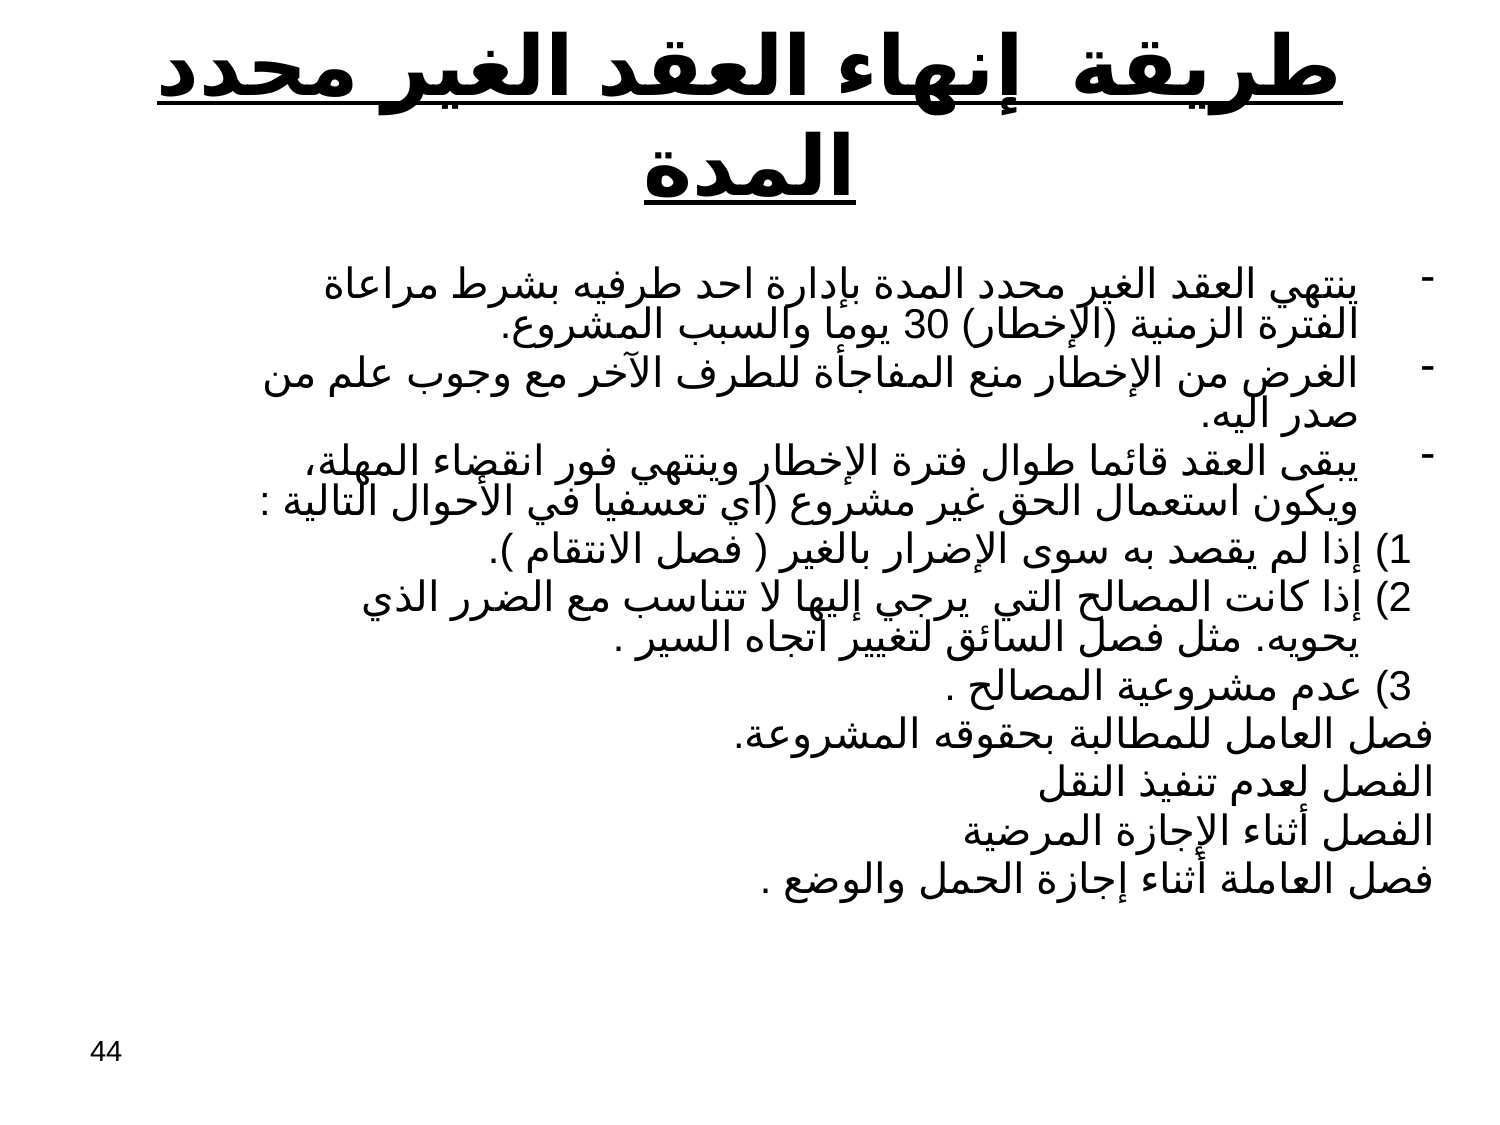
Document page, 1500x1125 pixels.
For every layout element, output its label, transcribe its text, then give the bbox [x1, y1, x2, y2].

title طريقة إنهاء العقد الغير محدد المدة [112, 49, 1388, 176]
subtitle ينتهي العقد الغير محدد المدة بإدارة احد طرفيه بشرط مراعاة الفترة الزمنية (الإخطار) 30 يوما والسبب المشروع. الغرض من الإخطار منع المفاجأة للطرف الآخر مع وجوب علم من صدر اليه. يبقى العقد قائما طوال فترة الإخطار وينتهي فور انقضاء المهلة، ويكون استعمال الحق غير مشروع (اي تعسفيا في الأحوال التالية : 1) إذا لم يقصد به سوى الإضرار بالغير ( فصل الانتقام ). 2) إذا كانت المصالح التي يرجي إليها لا تتناسب مع الضرر الذي يحويه. مثل فصل السائق لتغيير اتجاه السير . 3) عدم مشروعية المصالح . فصل العامل للمطالبة بحقوقه المشروعة. الفصل لعدم تنفيذ النقل الفصل أثناء الإجازة المرضية فصل العاملة أثناء إجازة الحمل والوضع . [237, 162, 1451, 1013]
slide_number 44 [74, 1024, 426, 1103]
